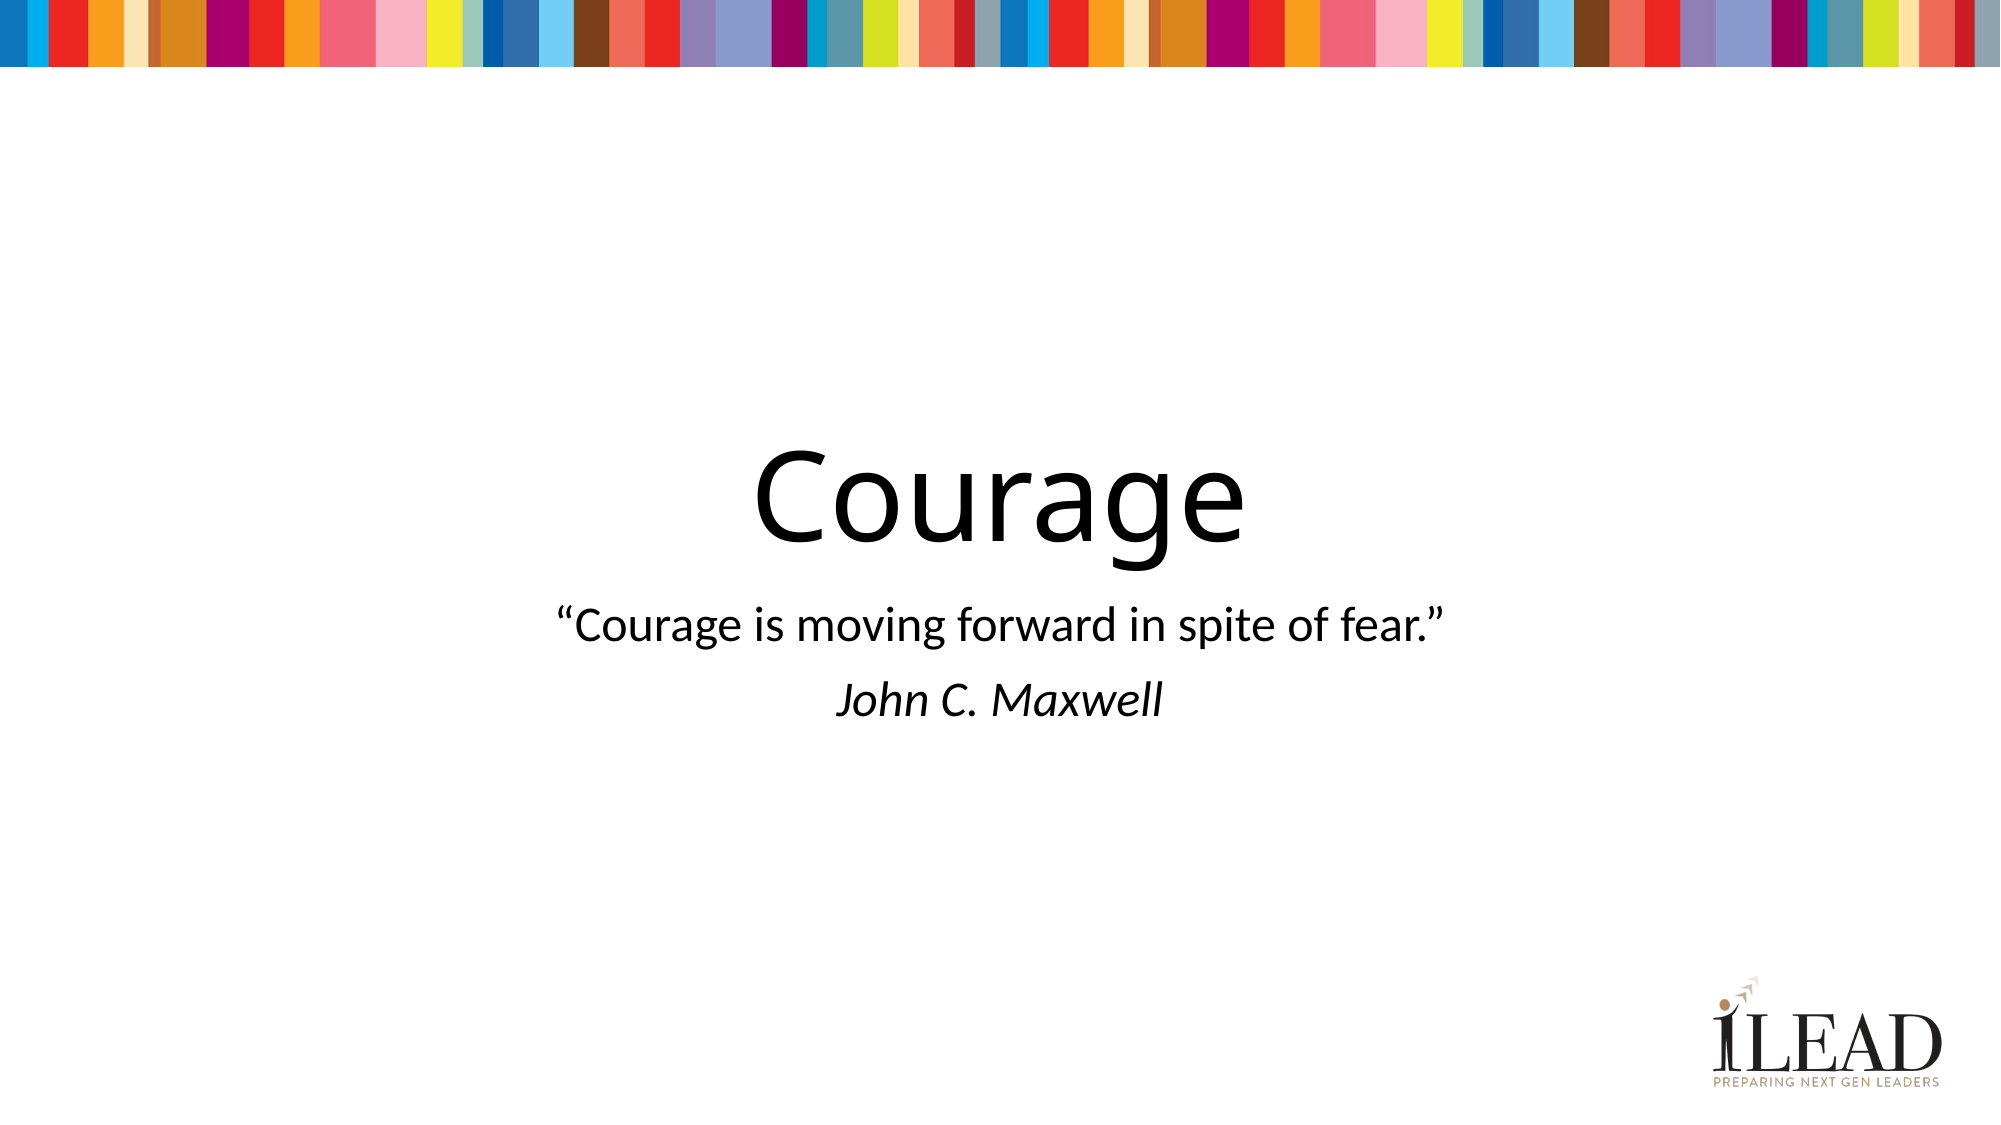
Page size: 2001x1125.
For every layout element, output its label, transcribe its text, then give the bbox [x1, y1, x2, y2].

subtitle “Courage is moving forward in spite of fear.” John C. Maxwell [249, 590, 1750, 863]
picture [828, 0, 1026, 67]
picture [0, 0, 26, 67]
picture [48, 0, 808, 67]
title Courage [249, 184, 1750, 576]
picture [1709, 972, 1945, 1091]
picture [1828, 0, 2000, 67]
picture [1048, 0, 1808, 67]
